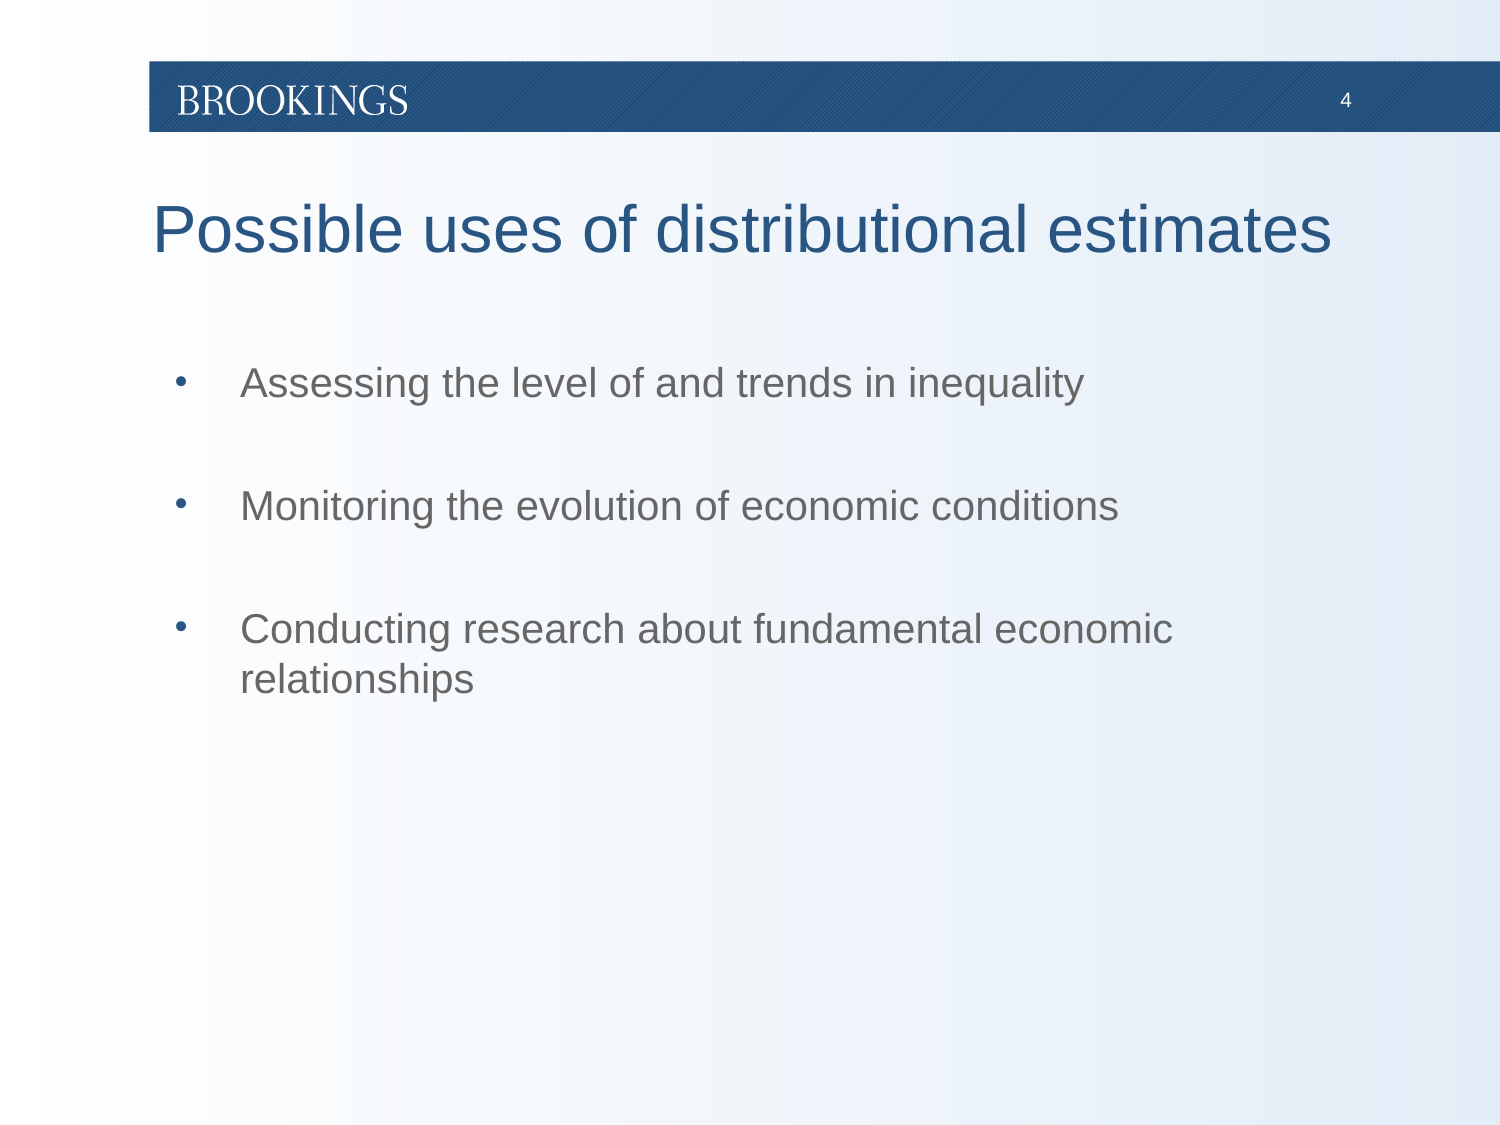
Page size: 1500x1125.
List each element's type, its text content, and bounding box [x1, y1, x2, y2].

title Possible uses of distributional estimates [146, 140, 1451, 312]
picture [178, 85, 407, 115]
list Assessing the level of and trends in inequality Monitoring the evolution of economic conditions Conducting research about fundamental economic relationships [136, 349, 1345, 1010]
